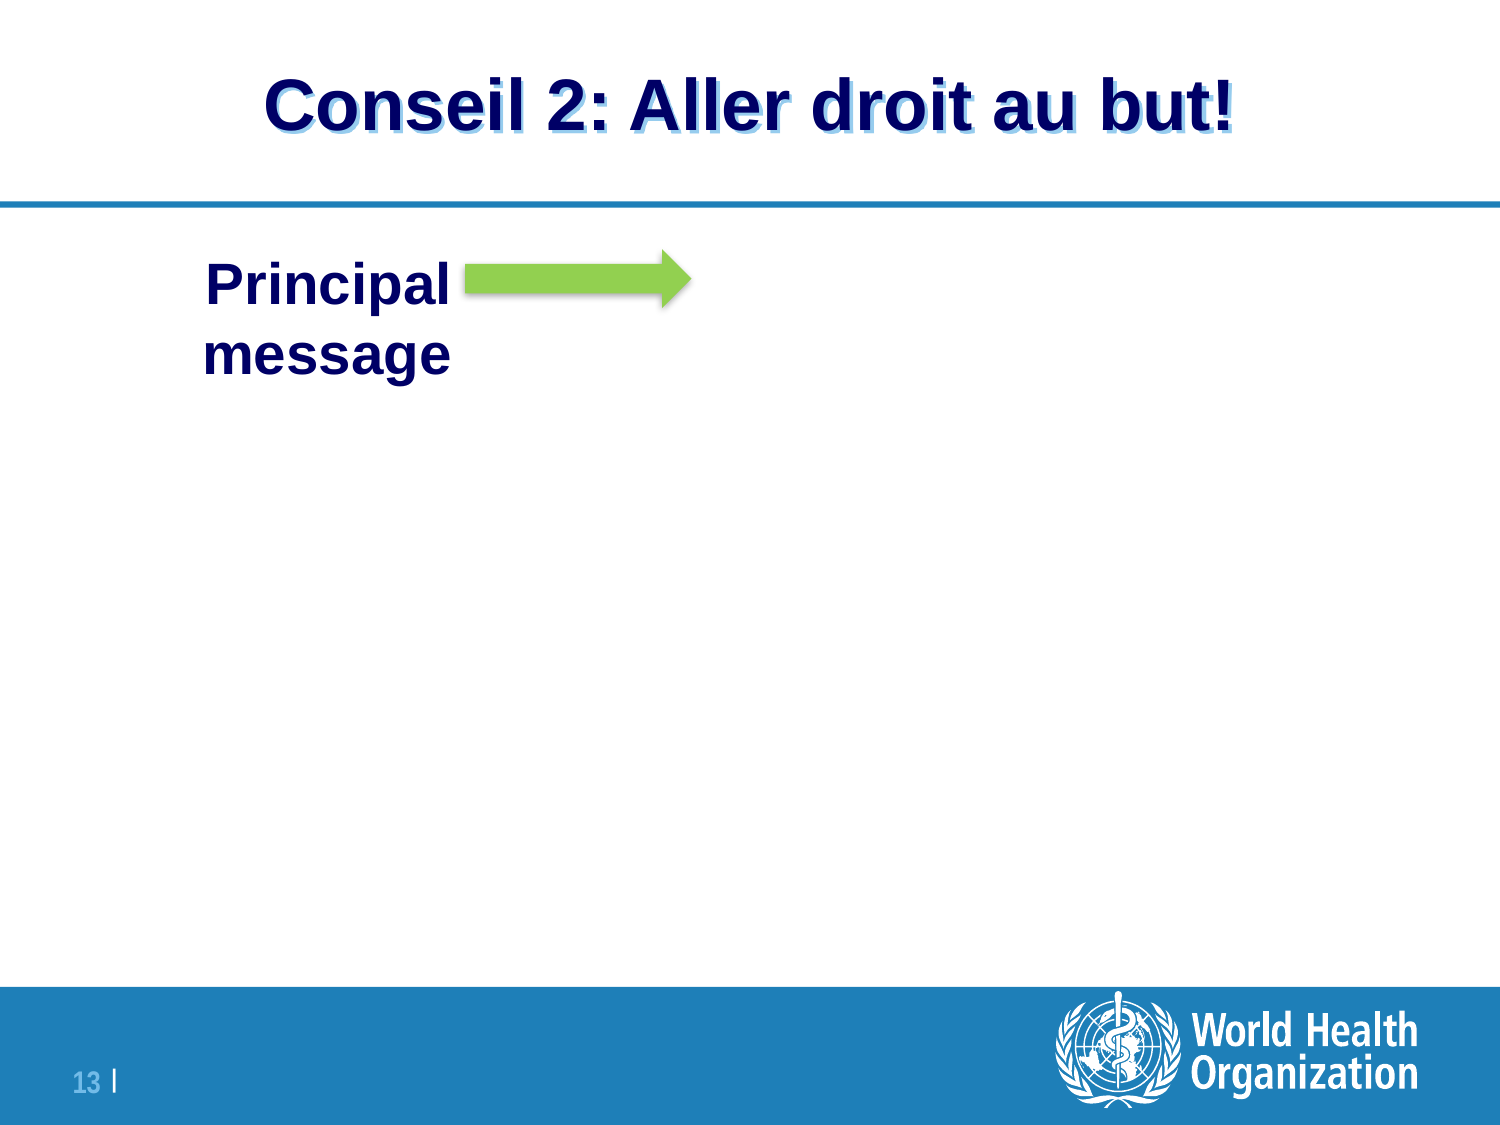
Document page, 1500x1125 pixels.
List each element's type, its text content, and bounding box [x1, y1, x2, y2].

text_box Principal message [15, 239, 466, 393]
title Conseil 2: Aller droit au but! [0, 0, 1500, 204]
text_box [465, 249, 692, 309]
